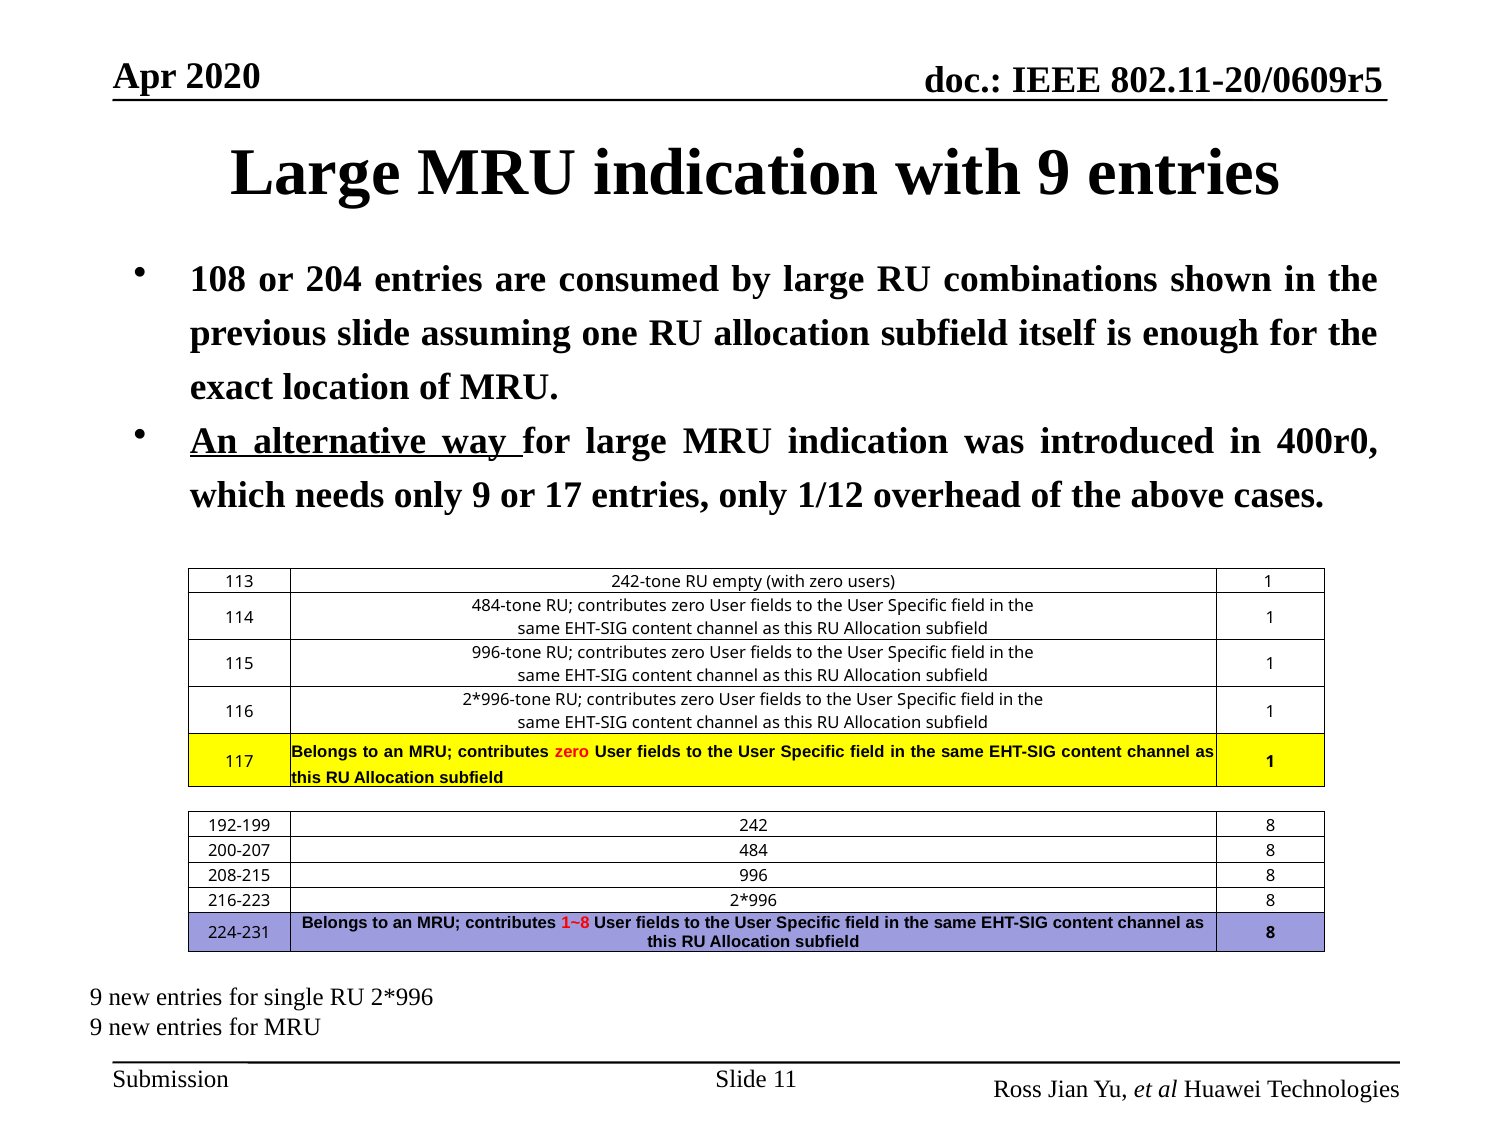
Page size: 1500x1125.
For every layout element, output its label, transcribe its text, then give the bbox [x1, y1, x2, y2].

table_cell 996 [291, 863, 1216, 887]
table_cell 1 [1217, 640, 1324, 686]
table_header 242 [291, 812, 1216, 836]
table_header 192-199 [189, 812, 290, 836]
table_cell 224-231 [189, 913, 290, 951]
table_header 242-tone RU empty (with zero users) [291, 569, 1216, 592]
table_cell 2*996 [291, 888, 1216, 912]
table_cell 1 [1217, 593, 1324, 639]
table_cell 1 [1217, 734, 1324, 786]
table_cell 8 [1217, 837, 1324, 862]
table_cell Belongs to an MRU; contributes 1~8 User fields to the User Specific field in the same EHT-SIG content channel as this RU Allocation subfield [291, 913, 1216, 951]
table_header 1 [1217, 569, 1324, 592]
slide_number Slide 11 [712, 1061, 800, 1093]
table_header 8 [1217, 812, 1324, 836]
table_cell 2*996-tone RU; contributes zero User fields to the User Specific field in the same EHT-SIG content channel as this RU Allocation subfield [291, 687, 1216, 733]
table_cell 208-215 [189, 863, 290, 887]
table_cell 116 [189, 687, 290, 733]
text_box 9 new entries for single RU 2*996 9 new entries for MRU [74, 973, 463, 1048]
table_cell 200-207 [189, 837, 290, 862]
table_cell 1 [1217, 687, 1324, 733]
table_cell 114 [189, 593, 290, 639]
table_cell 8 [1217, 863, 1324, 887]
table_cell 117 [189, 734, 290, 786]
table_cell 484 [291, 837, 1216, 862]
table_cell 8 [1217, 913, 1324, 951]
table_cell 996-tone RU; contributes zero User fields to the User Specific field in the same EHT-SIG content channel as this RU Allocation subfield [291, 640, 1216, 686]
table_cell 115 [189, 640, 290, 686]
table_header 113 [189, 569, 290, 592]
table_cell Belongs to an MRU; contributes zero User fields to the User Specific field in the same EHT-SIG content channel as this RU Allocation subfield [291, 734, 1216, 786]
title Large MRU indication with 9 entries [99, 123, 1413, 212]
text_box 108 or 204 entries are consumed by large RU combinations shown in the previous slide assuming one RU allocation subfield itself is enough for the exact location of MRU. An alternative way for large MRU indication was introduced in 400r0, which needs only 9 or 17 entries, only 1/12 overhead of the above cases. [118, 237, 1394, 900]
table_cell 216-223 [189, 888, 290, 912]
table_cell 8 [1217, 888, 1324, 912]
table_cell 484-tone RU; contributes zero User fields to the User Specific field in the same EHT-SIG content channel as this RU Allocation subfield [291, 593, 1216, 639]
